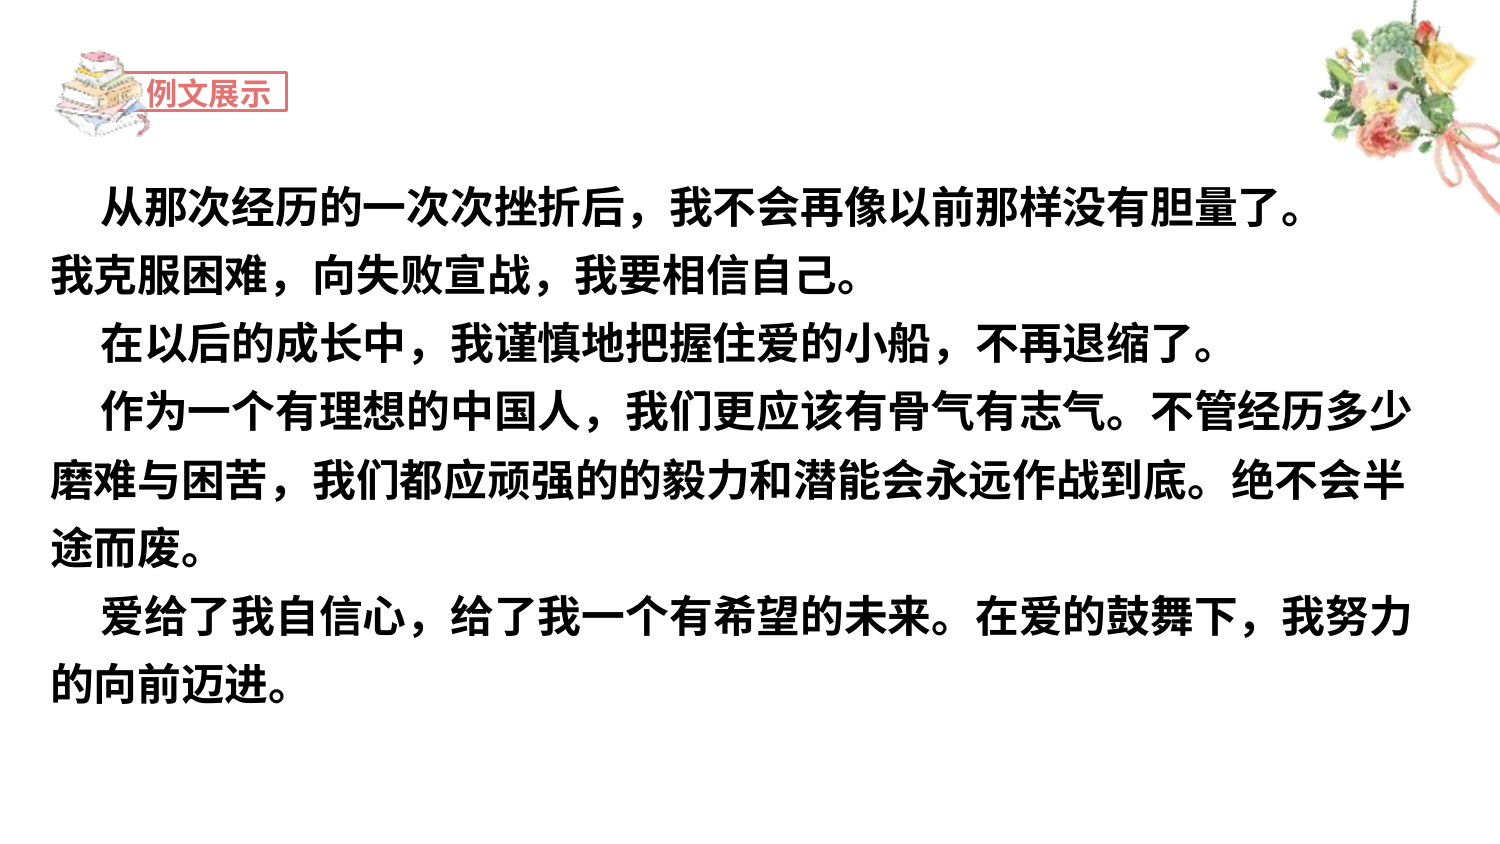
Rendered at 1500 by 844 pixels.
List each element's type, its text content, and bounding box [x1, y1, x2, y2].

text_box 从那次经历的一次次挫折后，我不会再像以前那样没有胆量了。 我克服困难，向失败宣战，我要相信自己。 在以后的成长中，我谨慎地把握住爱的小船，不再退缩了。 作为一个有理想的中国人，我们更应该有骨气有志气。不管经历多少磨难与困苦，我们都应顽强的的毅力和潜能会永远作战到底。绝不会半途而废。 爱给了我自信心，给了我一个有希望的未来。在爱的鼓舞下，我努力的向前迈进。 [38, 158, 1435, 715]
picture [54, 43, 151, 140]
text_box 例文展示 [156, 68, 291, 117]
picture [1224, 0, 1500, 352]
